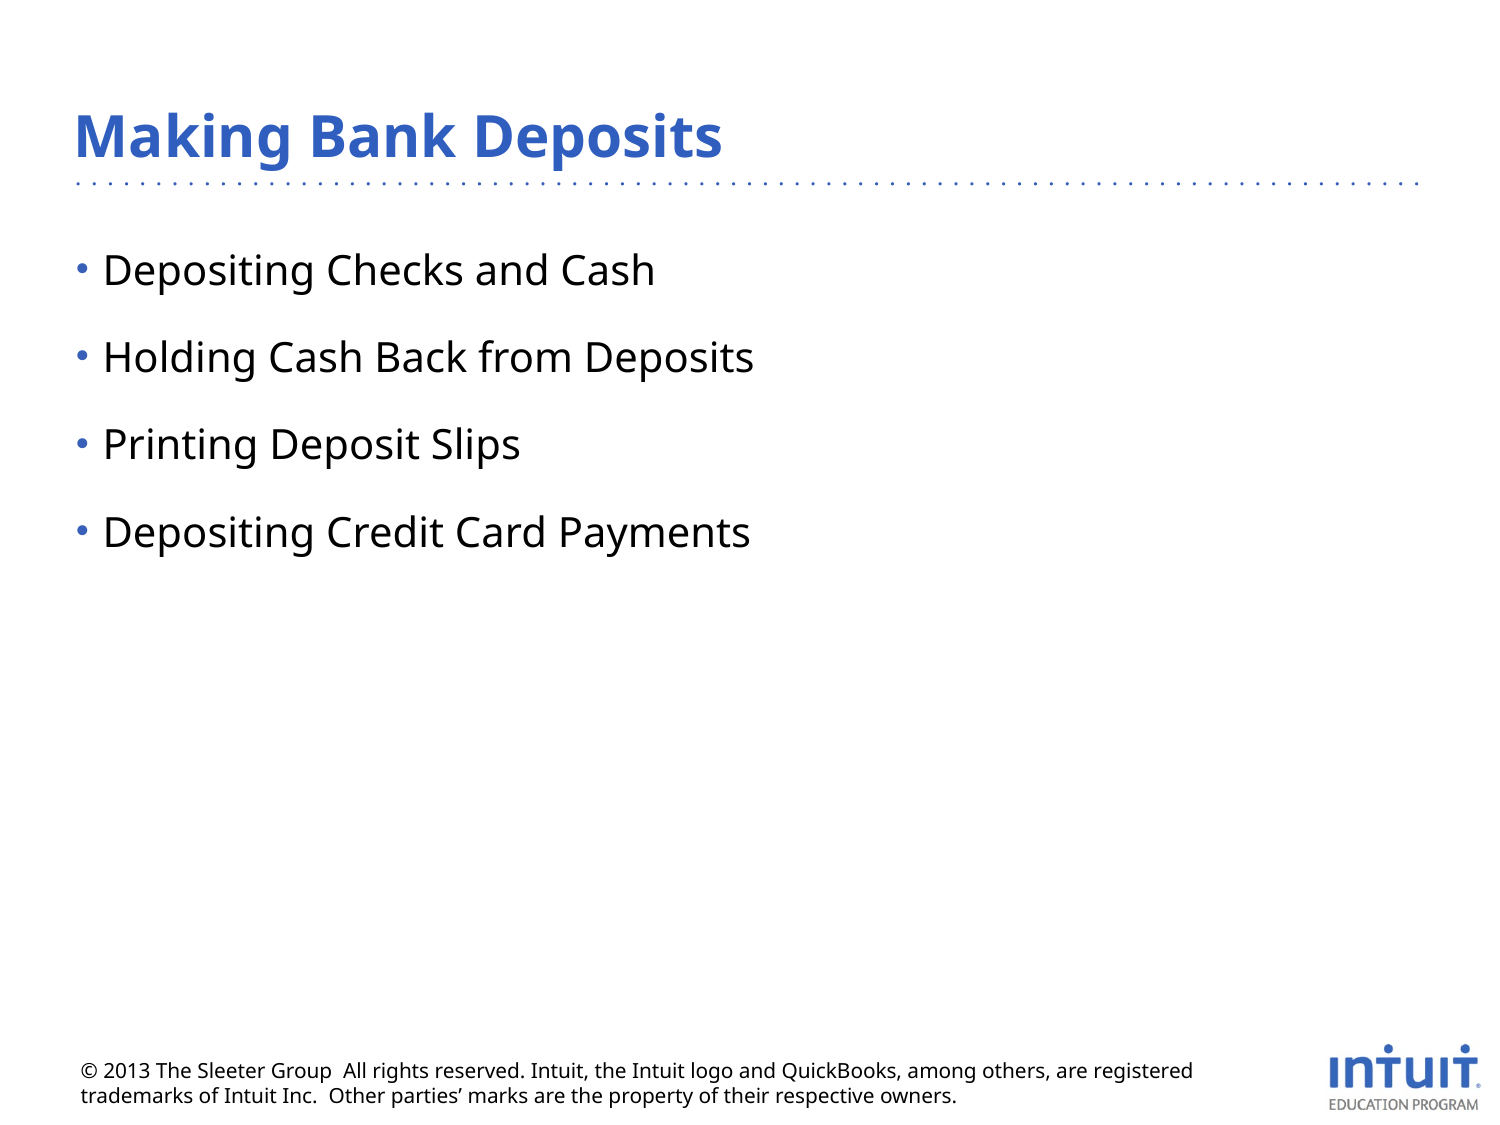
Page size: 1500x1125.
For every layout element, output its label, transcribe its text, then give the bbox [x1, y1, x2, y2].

list Depositing Checks and Cash Holding Cash Back from Deposits Printing Deposit Slips Depositing Credit Card Payments [75, 235, 1424, 1012]
title Making Bank Deposits [73, 62, 1424, 169]
picture [1325, 1039, 1485, 1116]
